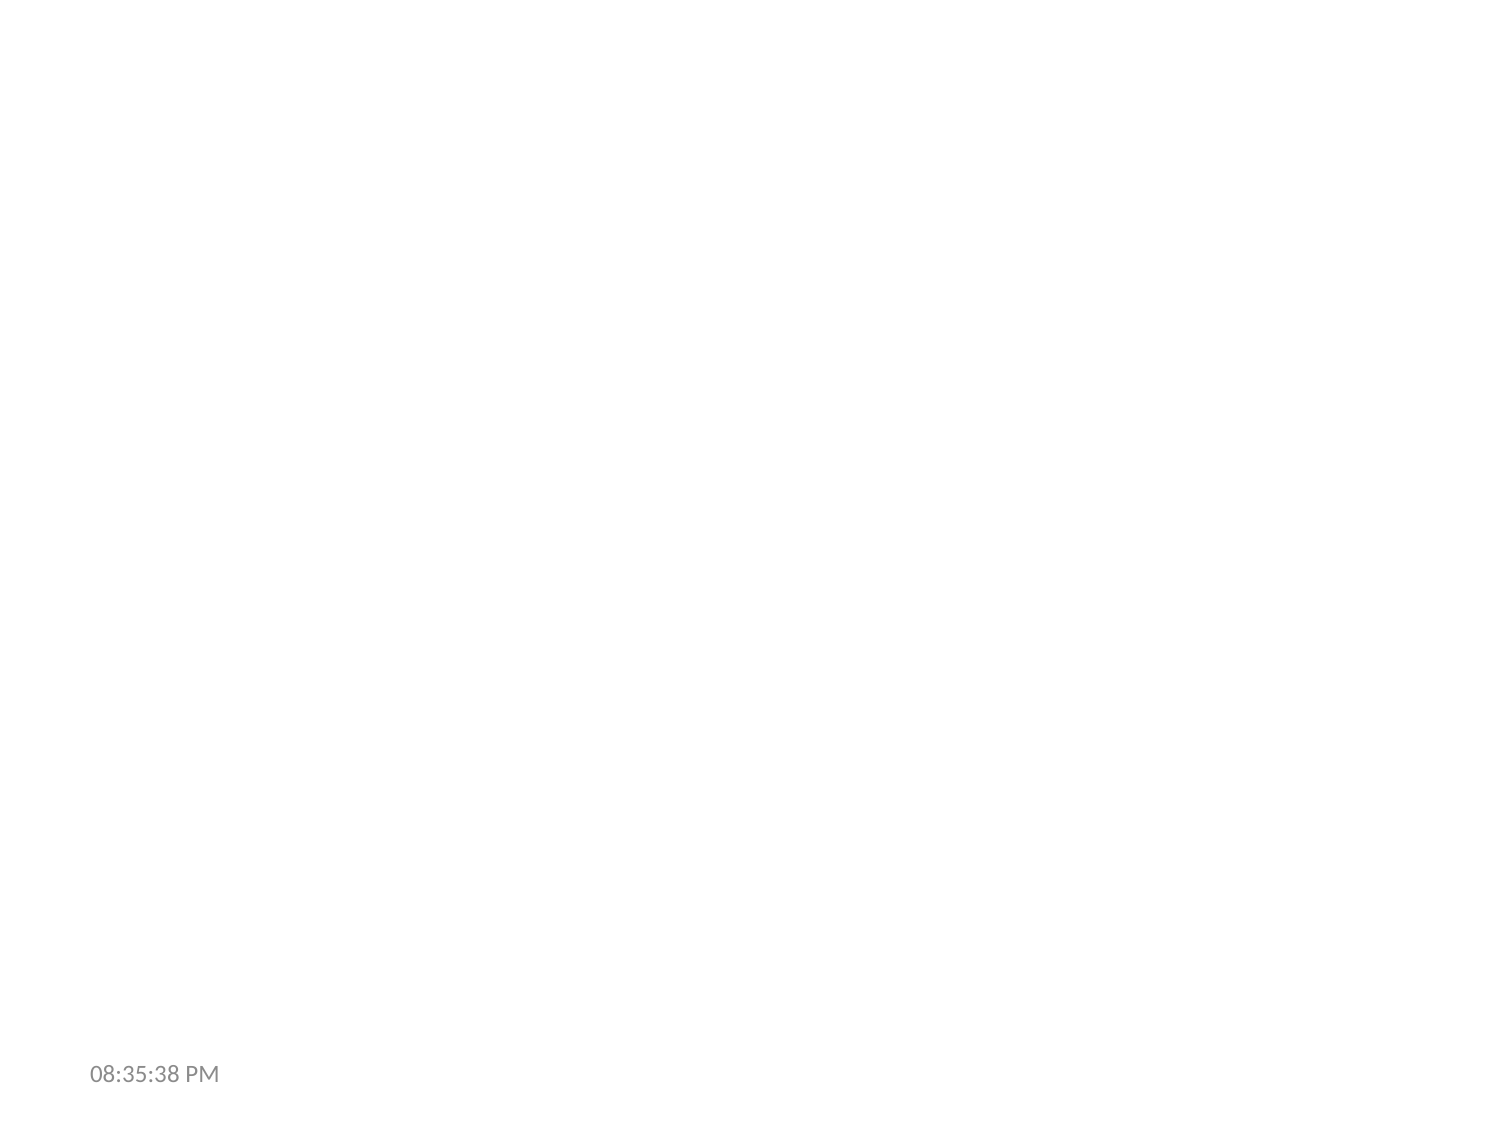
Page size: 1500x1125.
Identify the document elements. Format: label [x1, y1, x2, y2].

slide_number [75, 1042, 425, 1103]
